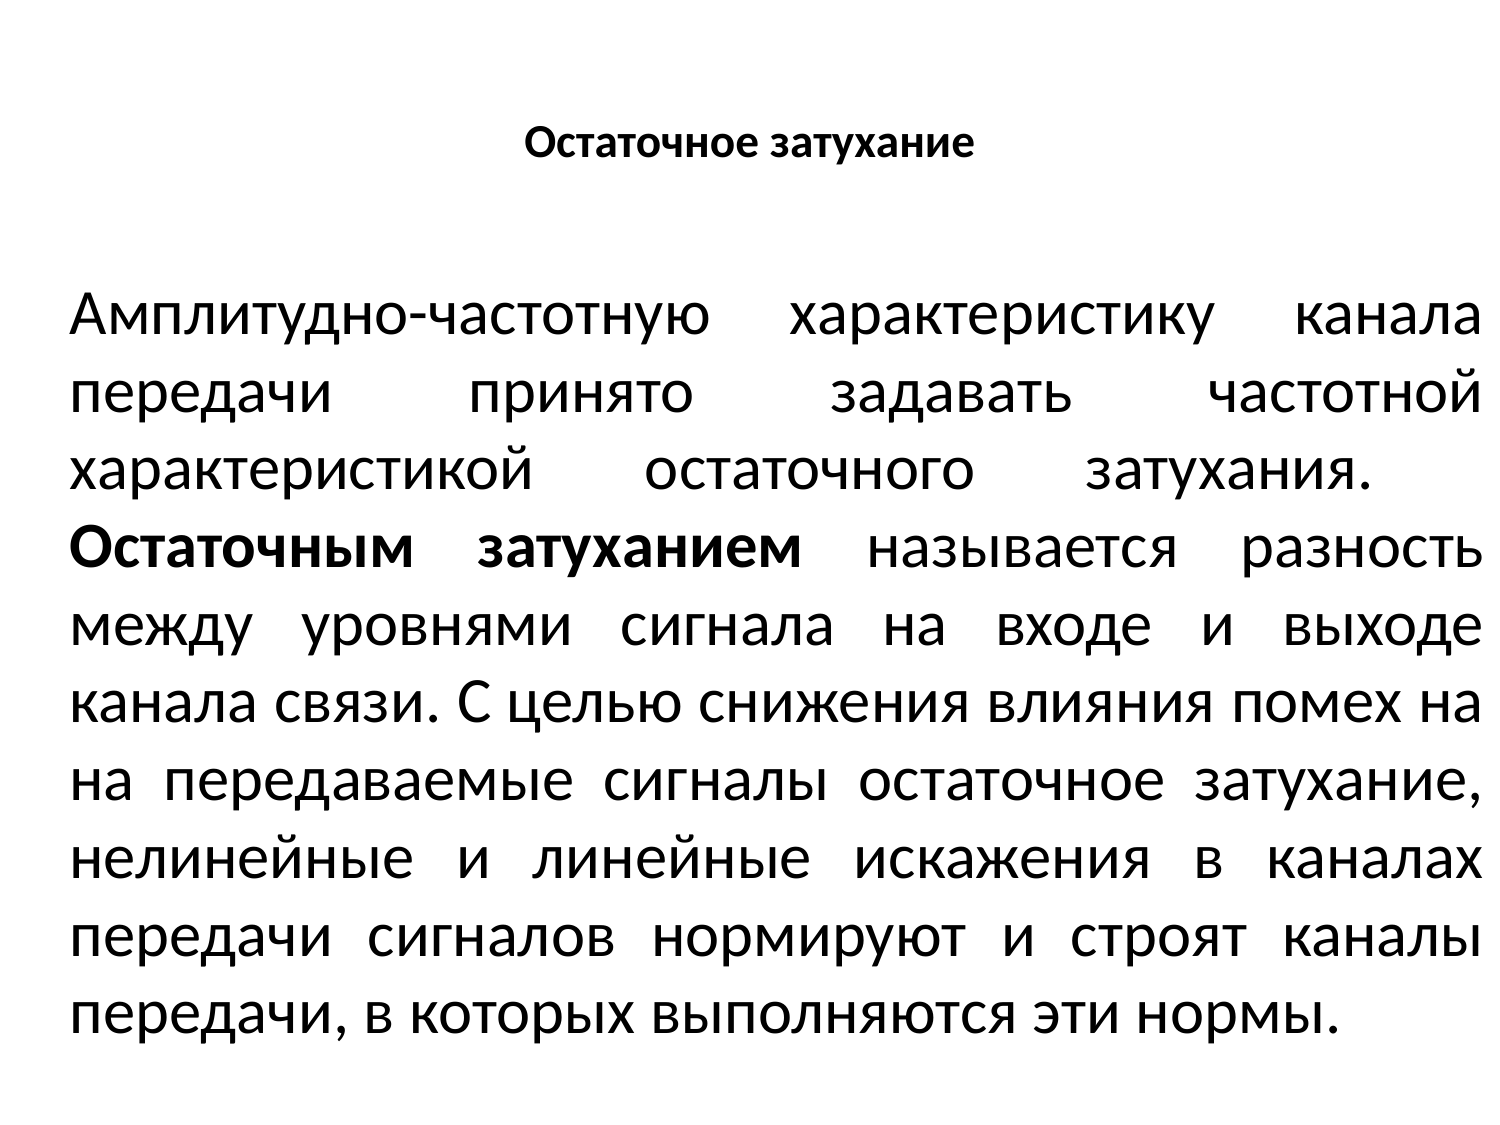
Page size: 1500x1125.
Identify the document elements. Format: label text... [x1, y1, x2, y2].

title Остаточное затухание [75, 45, 1425, 233]
list Амплитудно-частотную характеристику канала передачи принято задавать частотной характеристикой остаточного затухания. Остаточным затуханием называется разность между уровнями сигнала на входе и выходе канала связи. С целью снижения влияния помех на на передаваемые сигналы остаточное затухание, нелинейные и линейные искажения в каналах передачи сигналов нормируют и строят каналы передачи, в которых выполняются эти нормы. [0, 262, 1500, 1125]
